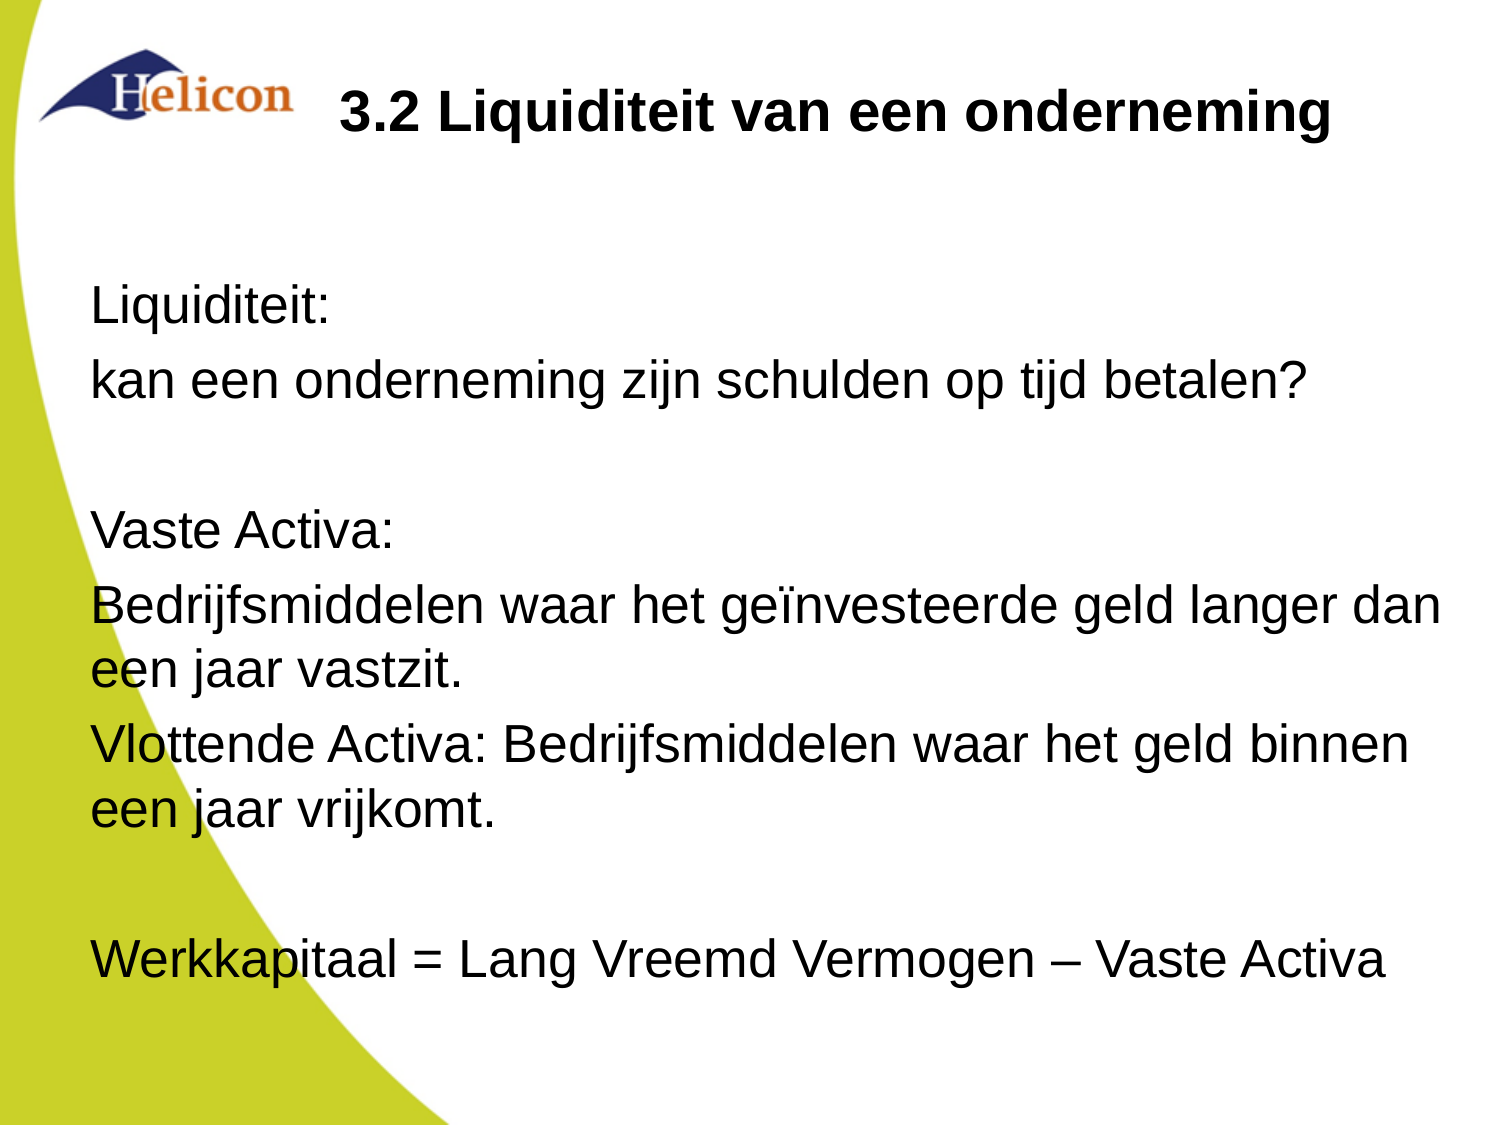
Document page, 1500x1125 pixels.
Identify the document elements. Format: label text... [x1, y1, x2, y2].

list Liquiditeit: kan een onderneming zijn schulden op tijd betalen? Vaste Activa: Bedrijfsmiddelen waar het geïnvesteerde geld langer dan een jaar vastzit. Vlottende Activa: Bedrijfsmiddelen waar het geld binnen een jaar vrijkomt. Werkkapitaal = Lang Vreemd Vermogen – Vaste Activa [75, 262, 1459, 1005]
title 3.2 Liquiditeit van een onderneming [324, 54, 1415, 161]
picture [0, 0, 1500, 1125]
